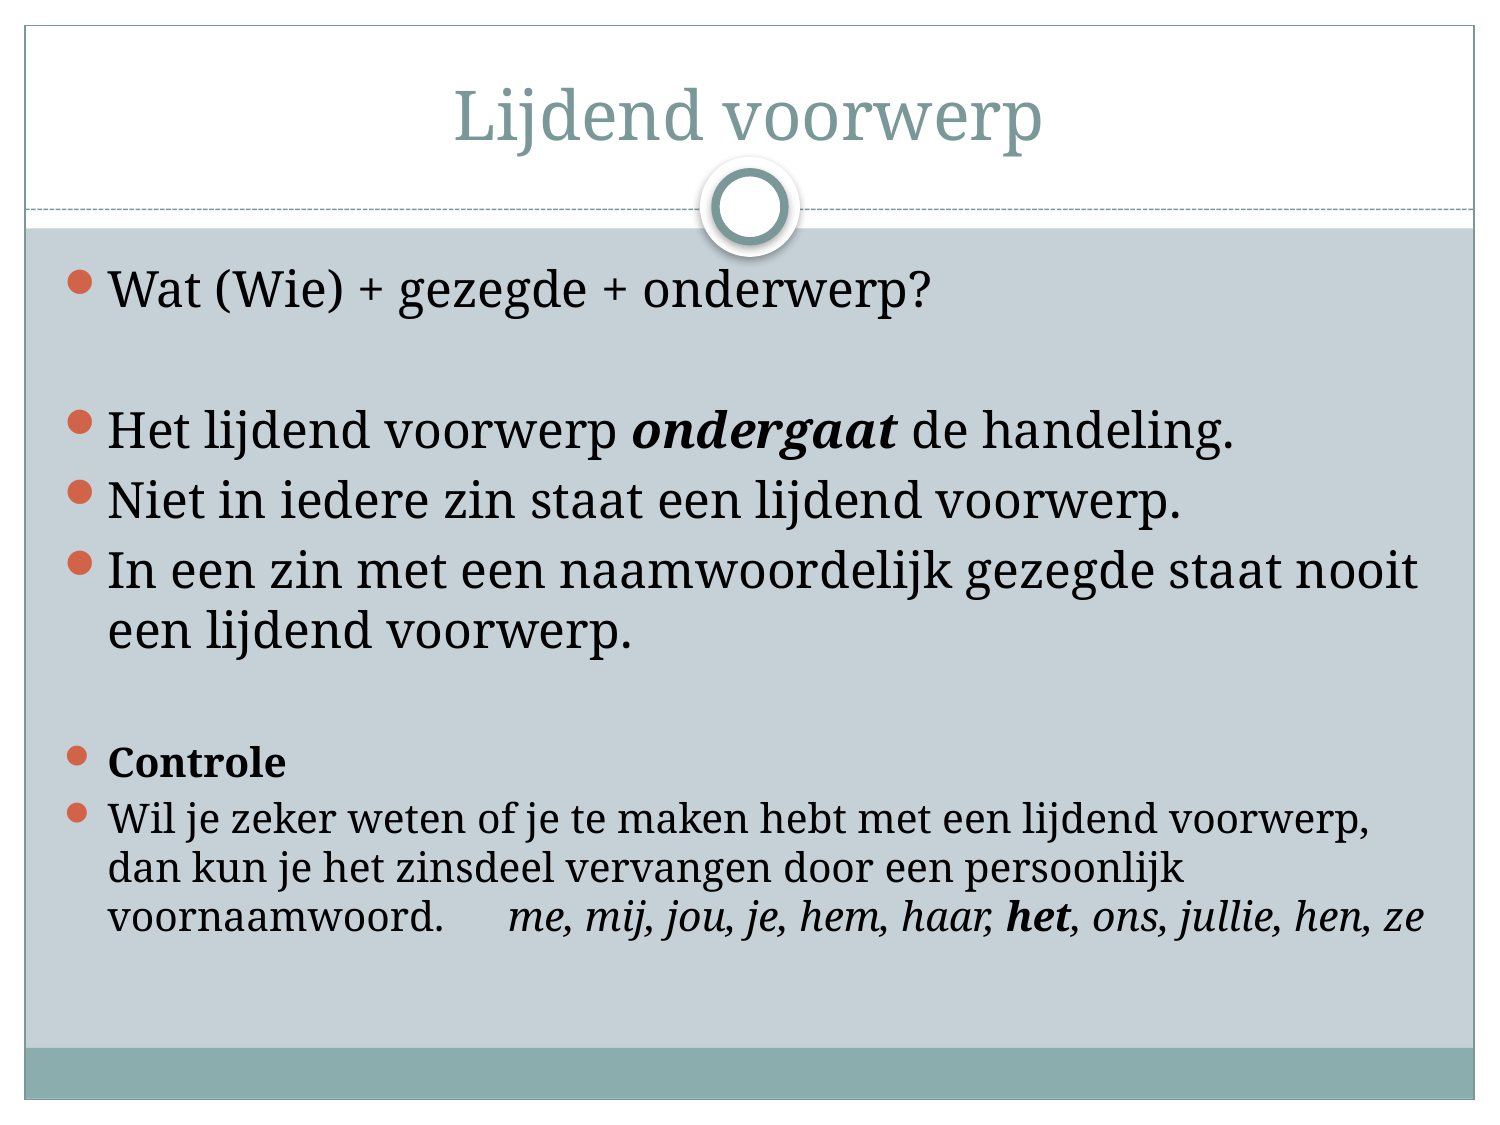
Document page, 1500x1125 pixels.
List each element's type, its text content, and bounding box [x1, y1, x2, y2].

list Wat (Wie) + gezegde + onderwerp? Het lijdend voorwerp ondergaat de handeling. Niet in iedere zin staat een lijdend voorwerp. In een zin met een naamwoordelijk gezegde staat nooit een lijdend voorwerp. Controle Wil je zeker weten of je te maken hebt met een lijdend voorwerp, dan kun je het zinsdeel vervangen door een persoonlijk voornaamwoord. me, mij, jou, je, hem, haar, het, ons, jullie, hen, ze [49, 250, 1445, 1001]
title Lijdend voorwerp [49, 37, 1450, 162]
